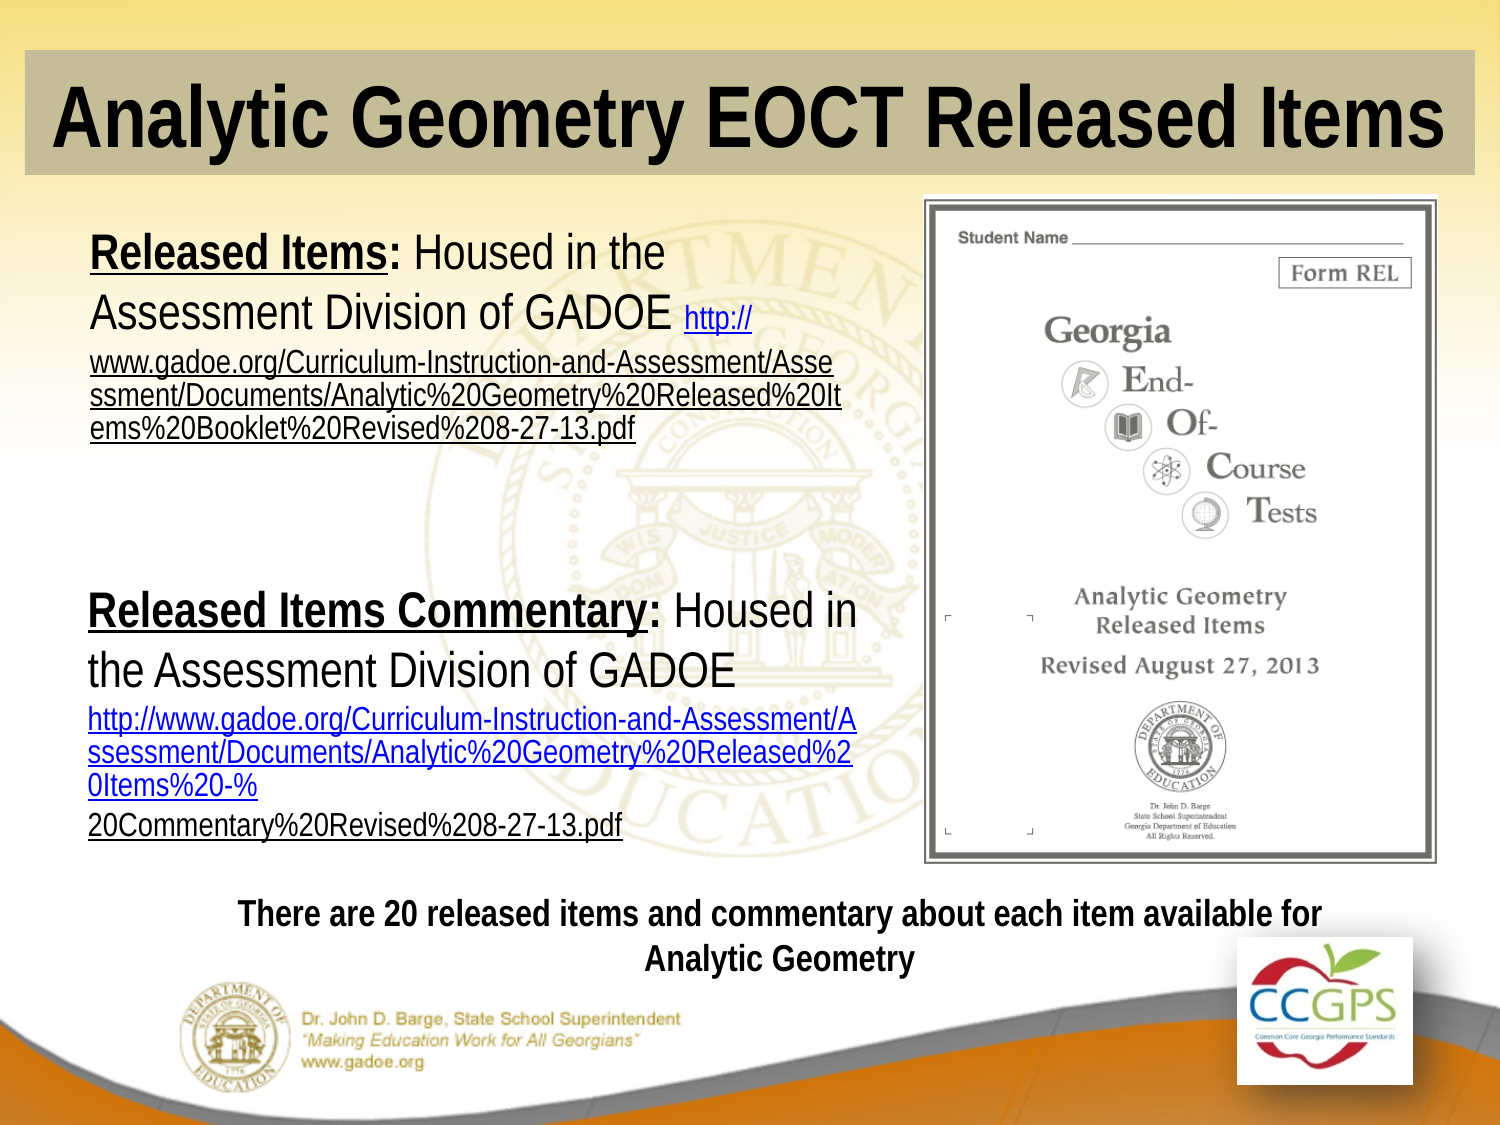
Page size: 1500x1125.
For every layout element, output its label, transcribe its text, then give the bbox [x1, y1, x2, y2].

text_box Released Items: Housed in the Assessment Division of GADOE http://www.gadoe.org/Curriculum-Instruction-and-Assessment/Assessment/Documents/Analytic%20Geometry%20Released%20Items%20Booklet%20Revised%208-27-13.pdf [75, 212, 863, 427]
picture [0, 0, 1500, 1125]
text_box Released Items Commentary: Housed in the Assessment Division of GADOE http://www.gadoe.org/Curriculum-Instruction-and-Assessment/Assessment/Documents/Analytic%20Geometry%20Released%20Items%20-%20Commentary%20Revised%208-27-13.pdf [72, 569, 874, 785]
title Analytic Geometry EOCT Released Items [24, 49, 1476, 176]
text_box There are 20 released items and commentary about each item available for Analytic Geometry [187, 881, 1372, 987]
